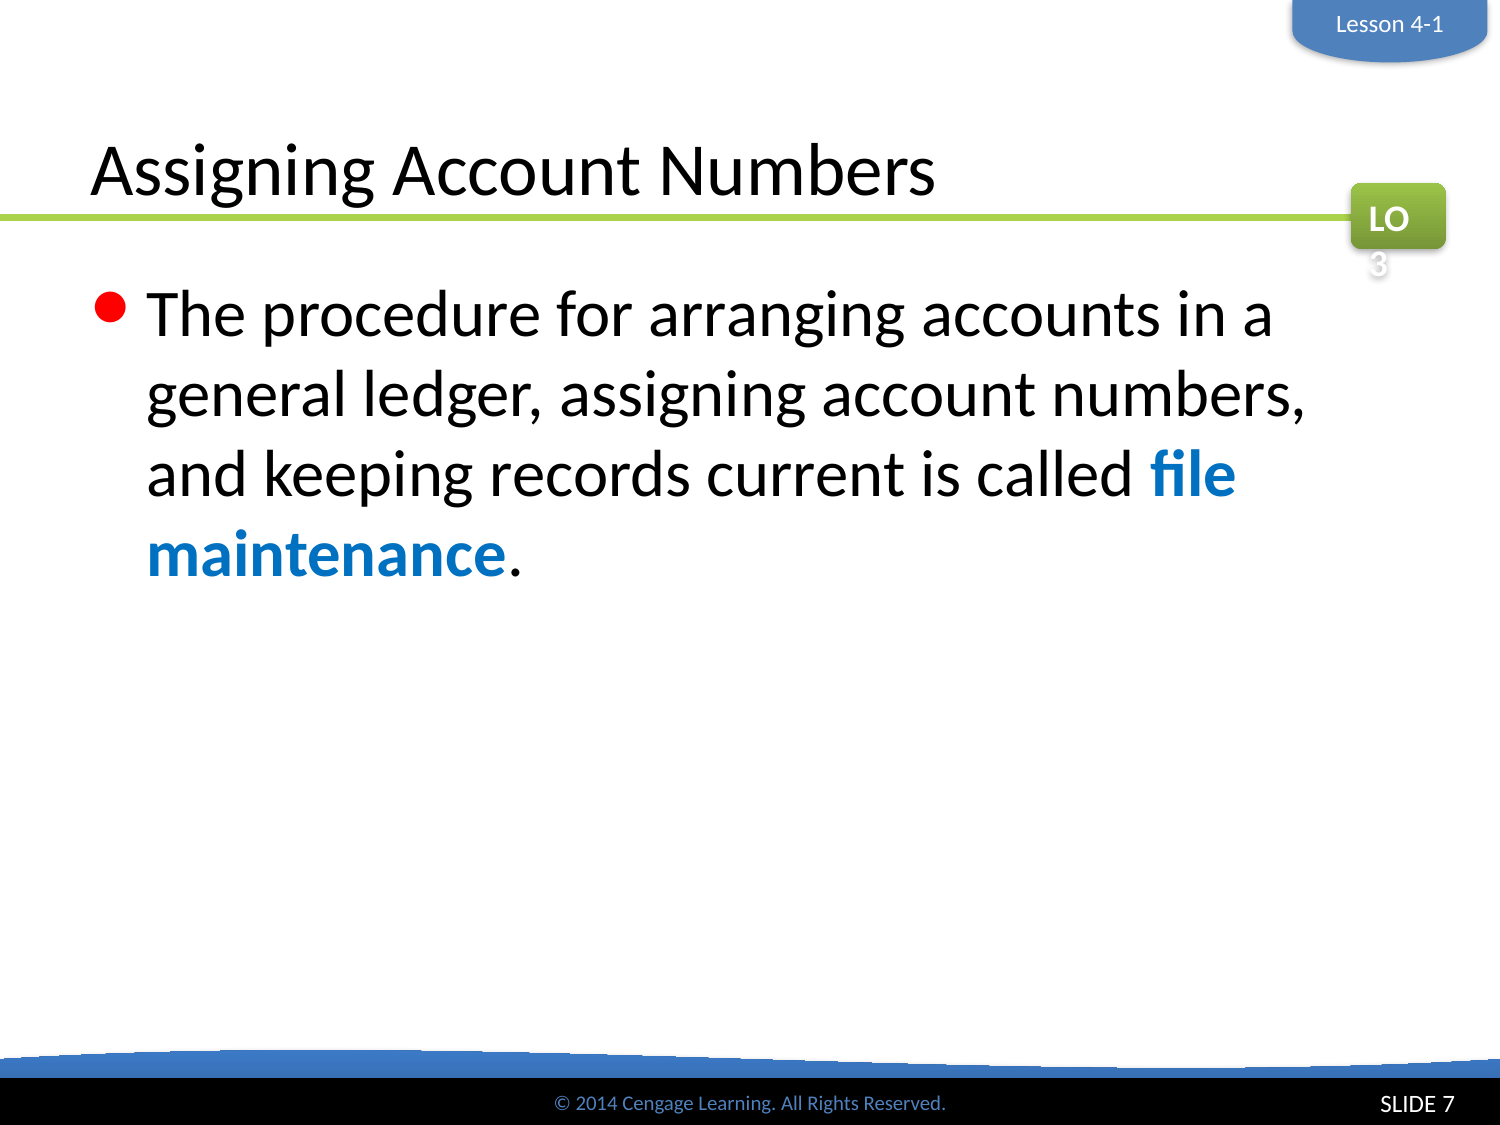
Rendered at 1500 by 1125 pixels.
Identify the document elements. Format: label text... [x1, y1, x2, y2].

title Assigning Account Numbers [75, 29, 1350, 218]
slide_number SLIDE 7 [1170, 1080, 1470, 1125]
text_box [1292, 0, 1488, 63]
text_box LO3 [1350, 183, 1446, 250]
list The procedure for arranging accounts in a general ledger, assigning account numbers, and keeping records current is called file maintenance. [75, 262, 1425, 1005]
